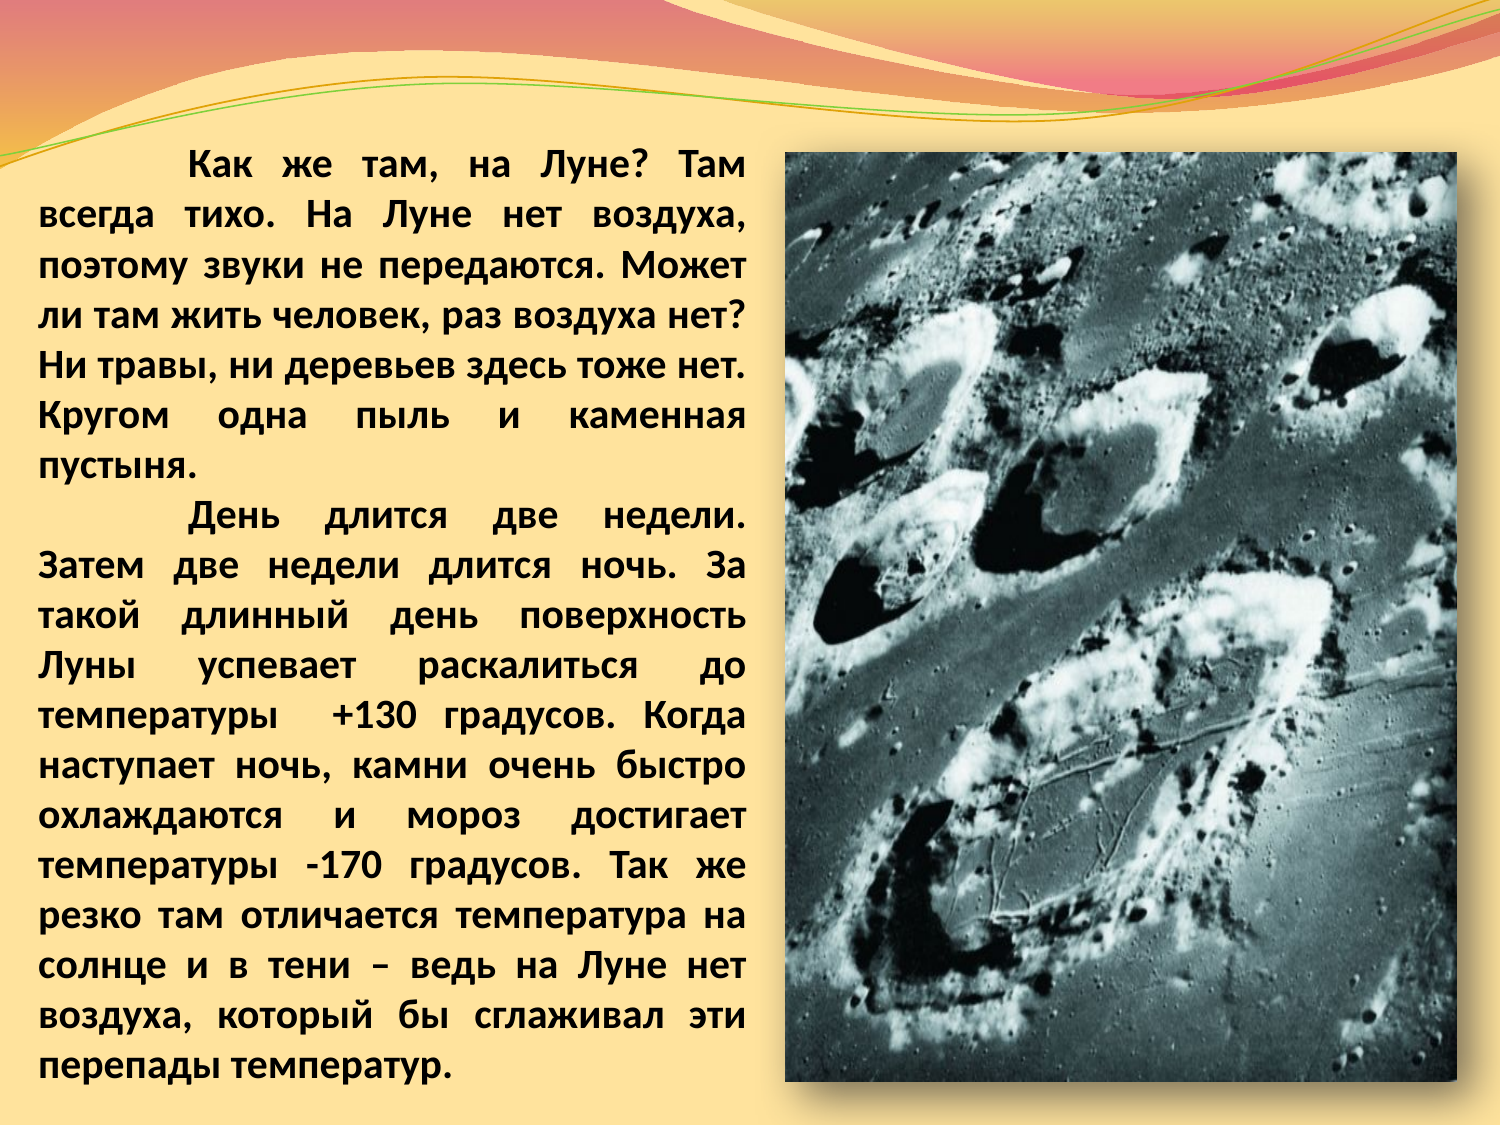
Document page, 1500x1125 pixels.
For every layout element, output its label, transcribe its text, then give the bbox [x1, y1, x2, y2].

picture [784, 152, 1458, 1083]
text_box Как же там, на Луне? Там всегда тихо. На Луне нет воздуха, поэтому звуки не передаются. Может ли там жить человек, раз воздуха нет? Ни травы, ни деревьев здесь тоже нет. Кругом одна пыль и каменная пустыня. День длится две недели. Затем две недели длится ночь. За такой длинный день поверхность Луны успевает раскалиться до температуры +130 градусов. Когда наступает ночь, камни очень быстро охлаждаются и мороз достигает температуры -170 градусов. Так же резко там отличается температура на солнце и в тени – ведь на Луне нет воздуха, который бы сглаживал эти перепады температур. [23, 128, 762, 1094]
